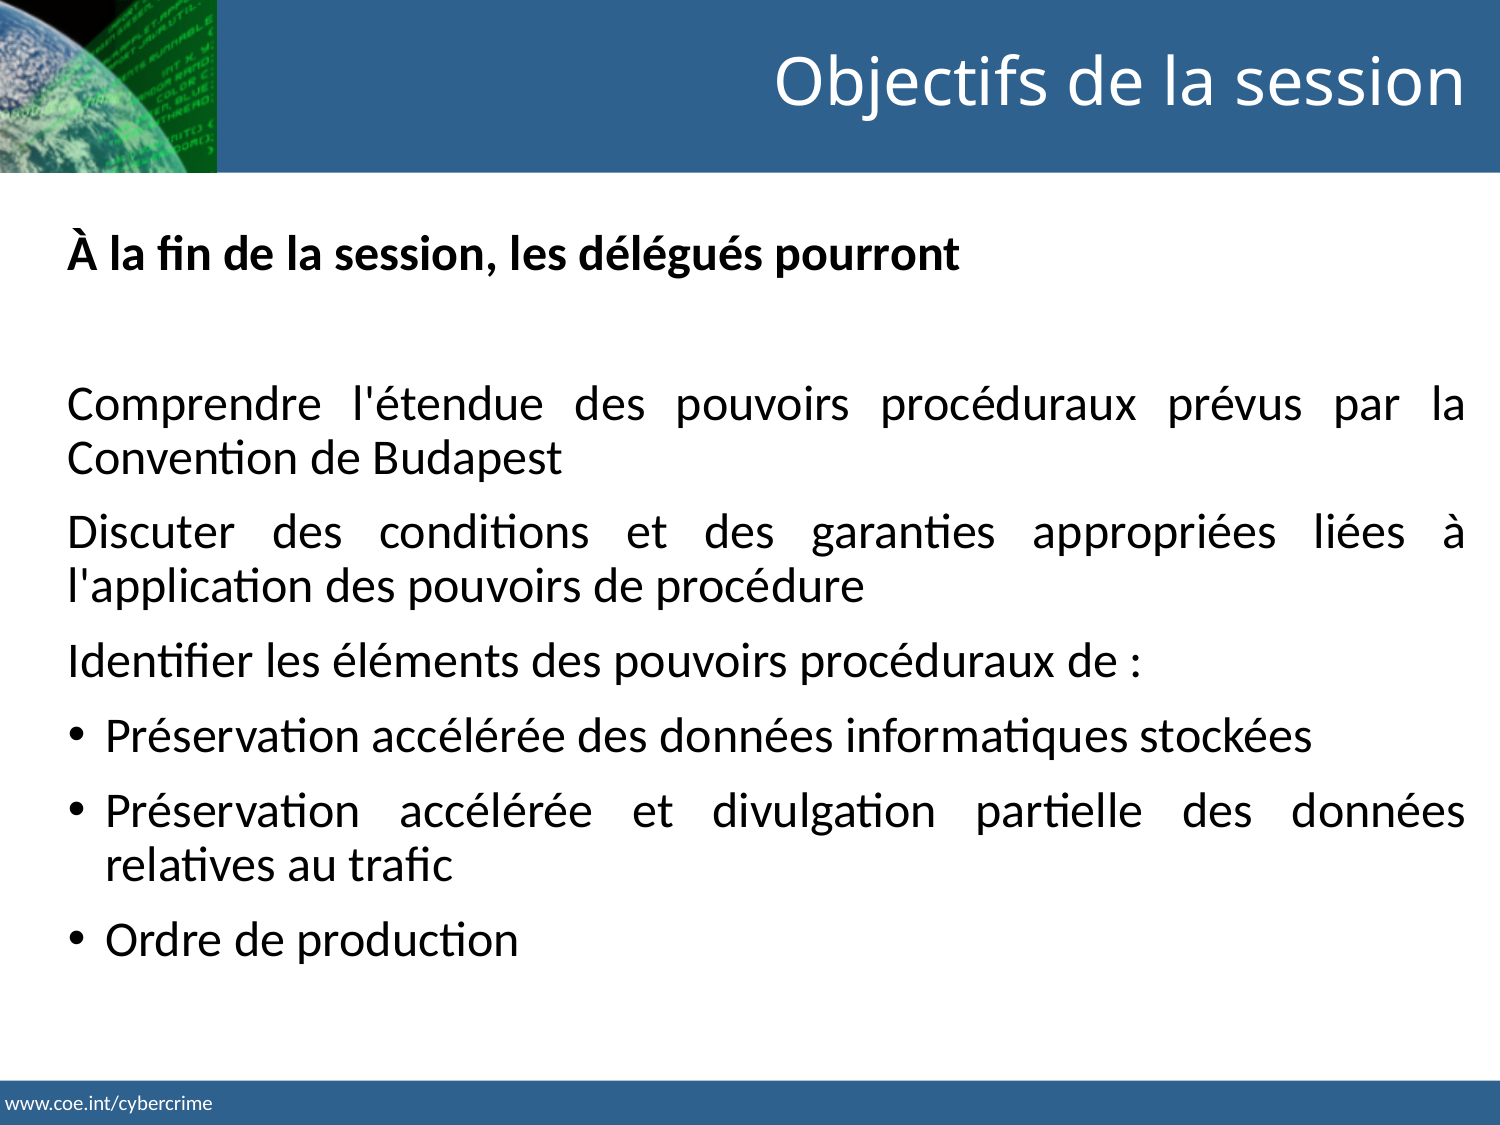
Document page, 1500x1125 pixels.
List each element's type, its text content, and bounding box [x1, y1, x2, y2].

text_box Objectifs de la session [230, 31, 1483, 126]
picture [0, 1, 217, 173]
text_box À la fin de la session, les délégués pourront Comprendre l'étendue des pouvoirs procéduraux prévus par la Convention de Budapest Discuter des conditions et des garanties appropriées liées à l'application des pouvoirs de procédure Identifier les éléments des pouvoirs procéduraux de : Préservation accélérée des données informatiques stockées Préservation accélérée et divulgation partielle des données relatives au trafic Ordre de production [53, 219, 1483, 1080]
